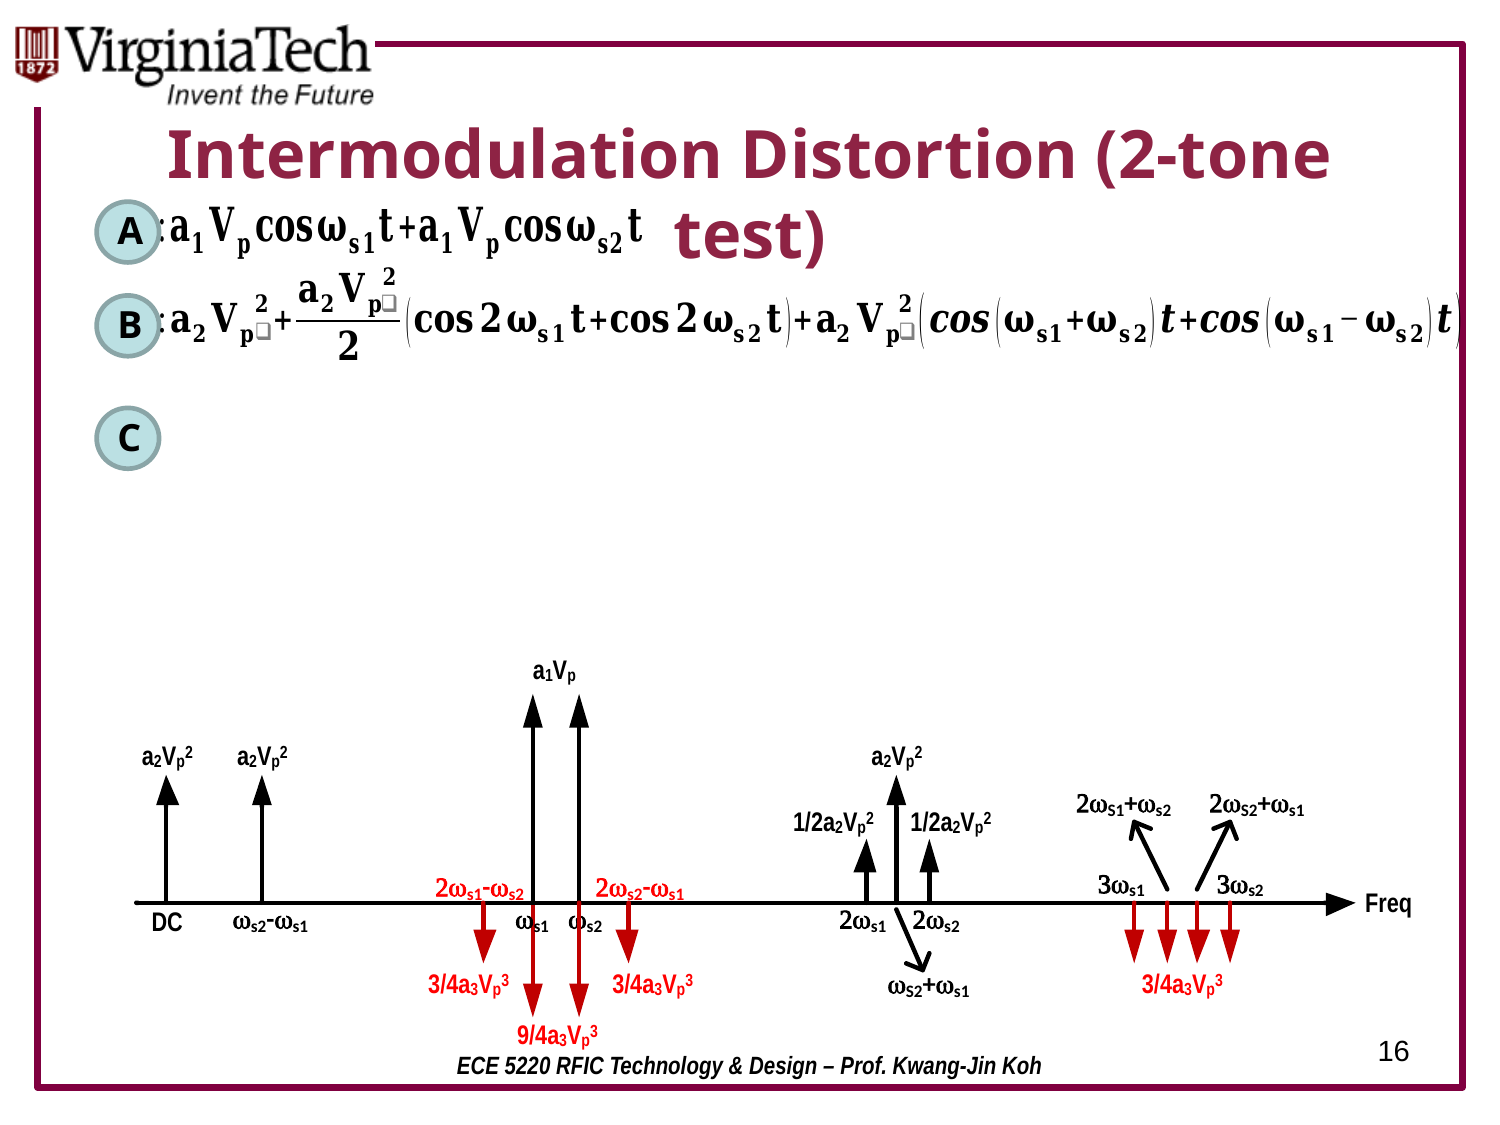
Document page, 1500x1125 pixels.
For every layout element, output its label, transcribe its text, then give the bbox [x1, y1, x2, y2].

title Intermodulation Distortion (2-tone test) [75, 104, 1425, 213]
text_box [96, 374, 1112, 619]
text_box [96, 199, 645, 261]
slide_number 16 [1074, 1070, 1425, 1103]
picture [15, 24, 375, 107]
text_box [96, 619, 1430, 1063]
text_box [96, 262, 1463, 369]
